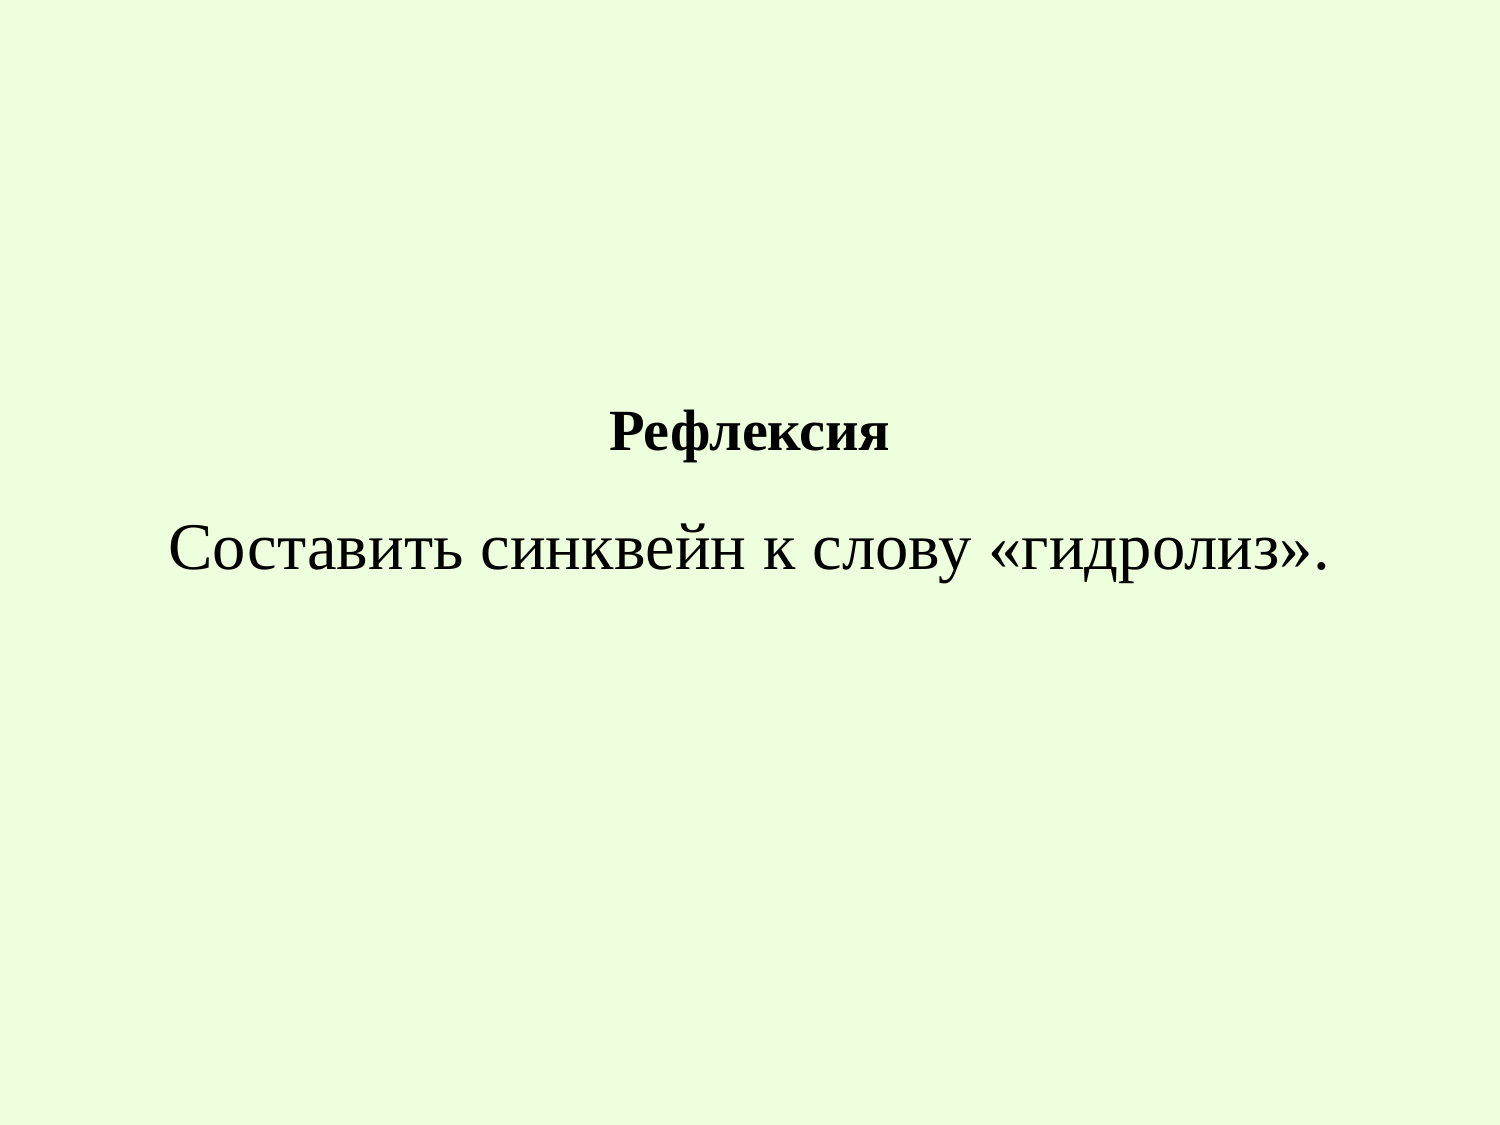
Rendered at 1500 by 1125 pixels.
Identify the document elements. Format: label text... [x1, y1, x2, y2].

title Рефлексия Составить синквейн к слову «гидролиз». [112, 349, 1388, 591]
